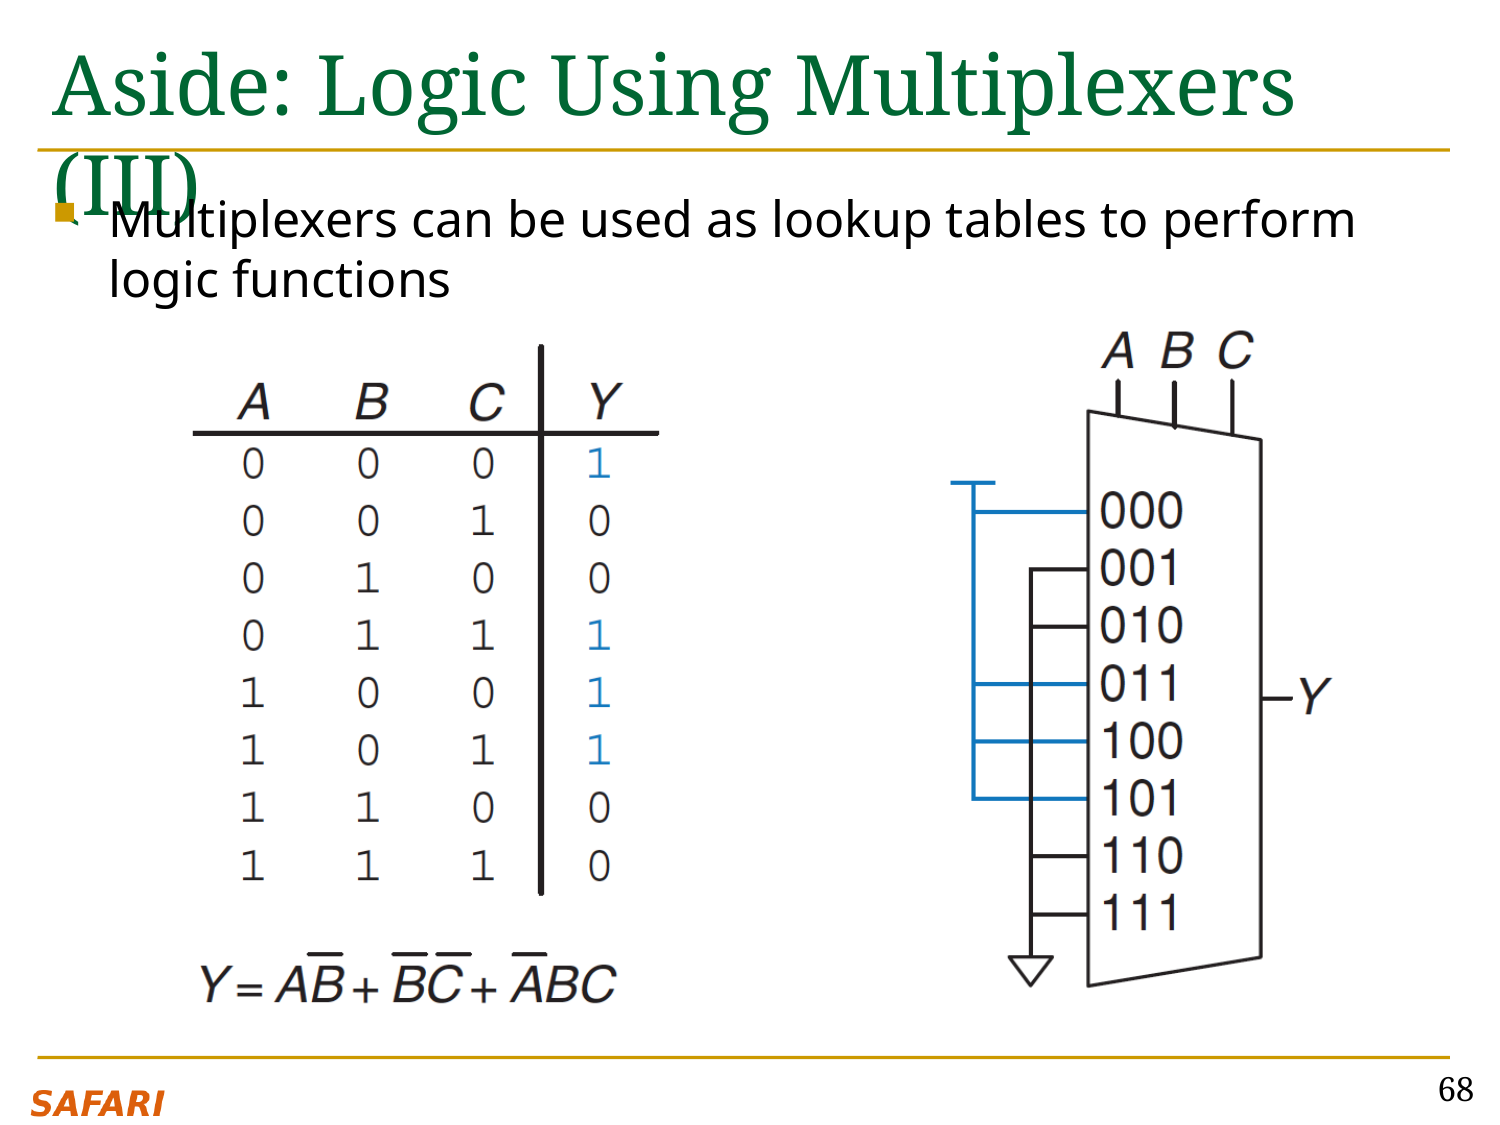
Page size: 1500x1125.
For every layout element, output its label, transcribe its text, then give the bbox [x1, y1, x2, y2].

list Multiplexers can be used as lookup tables to perform logic functions [37, 179, 1450, 1025]
picture [937, 317, 1342, 1022]
picture [174, 337, 678, 1022]
slide_number 68 [1139, 1045, 1490, 1121]
picture [29, 1083, 169, 1124]
title Aside: Logic Using Multiplexers (III) [37, 24, 1450, 170]
